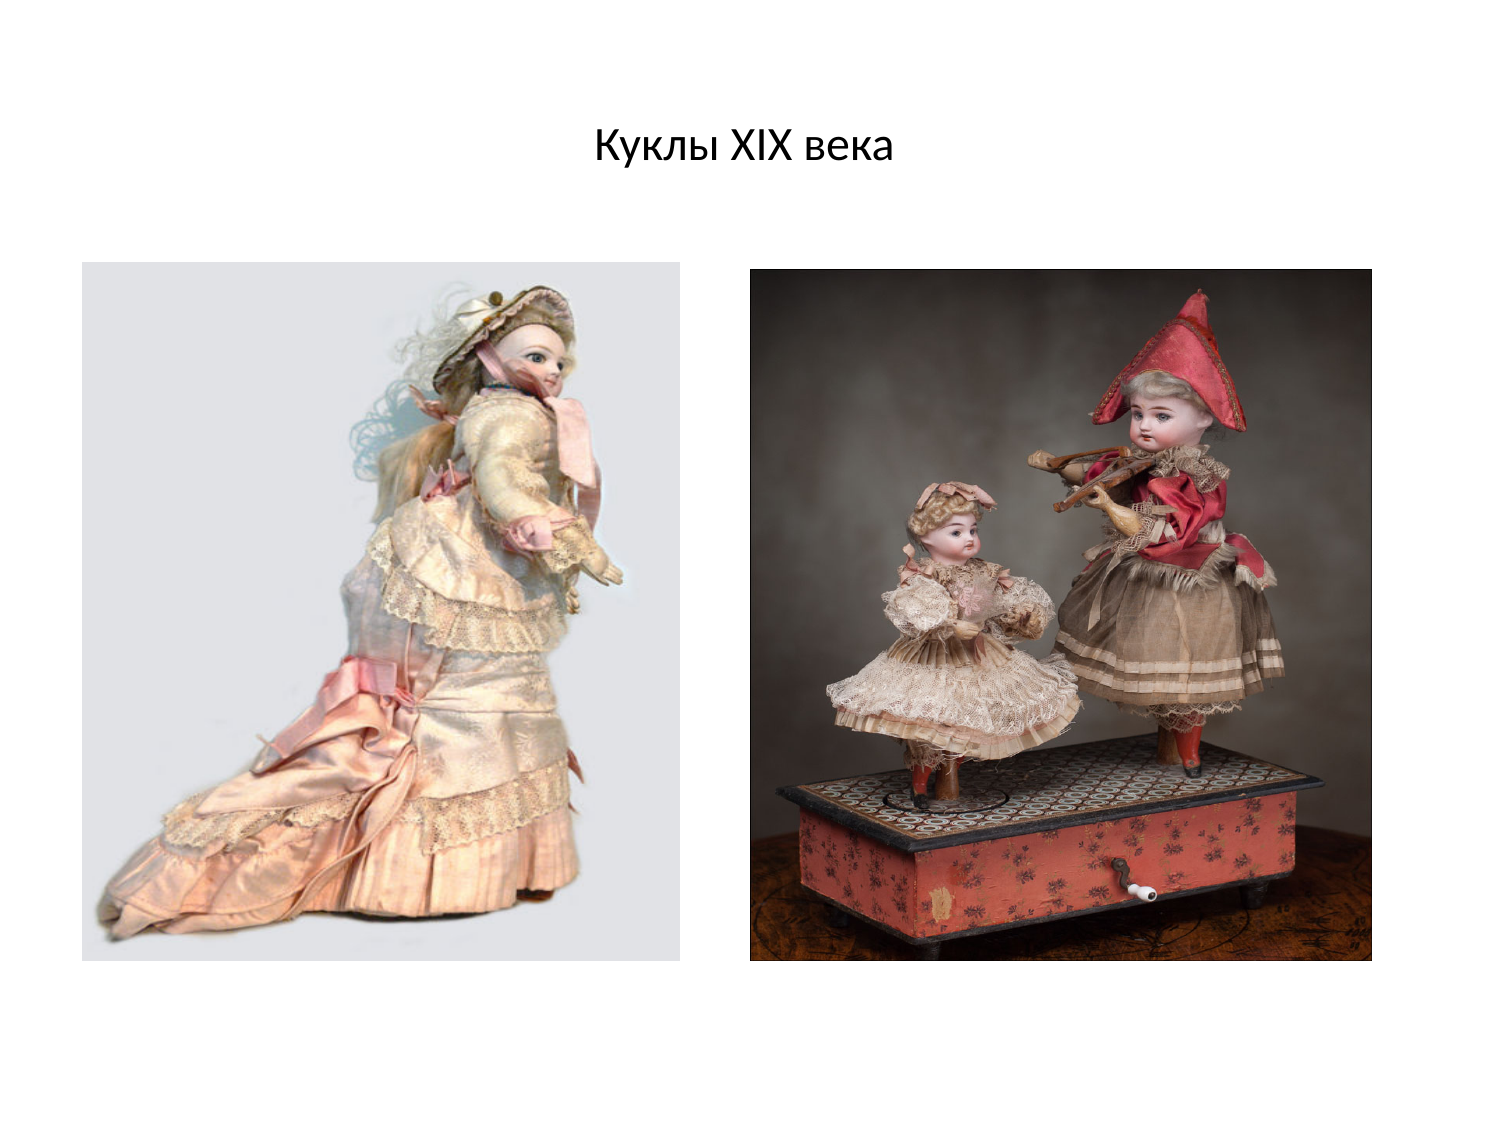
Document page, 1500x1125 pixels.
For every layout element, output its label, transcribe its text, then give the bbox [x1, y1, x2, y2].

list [749, 269, 1372, 962]
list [81, 262, 680, 962]
title Куклы XIX века [75, 45, 1425, 1043]
